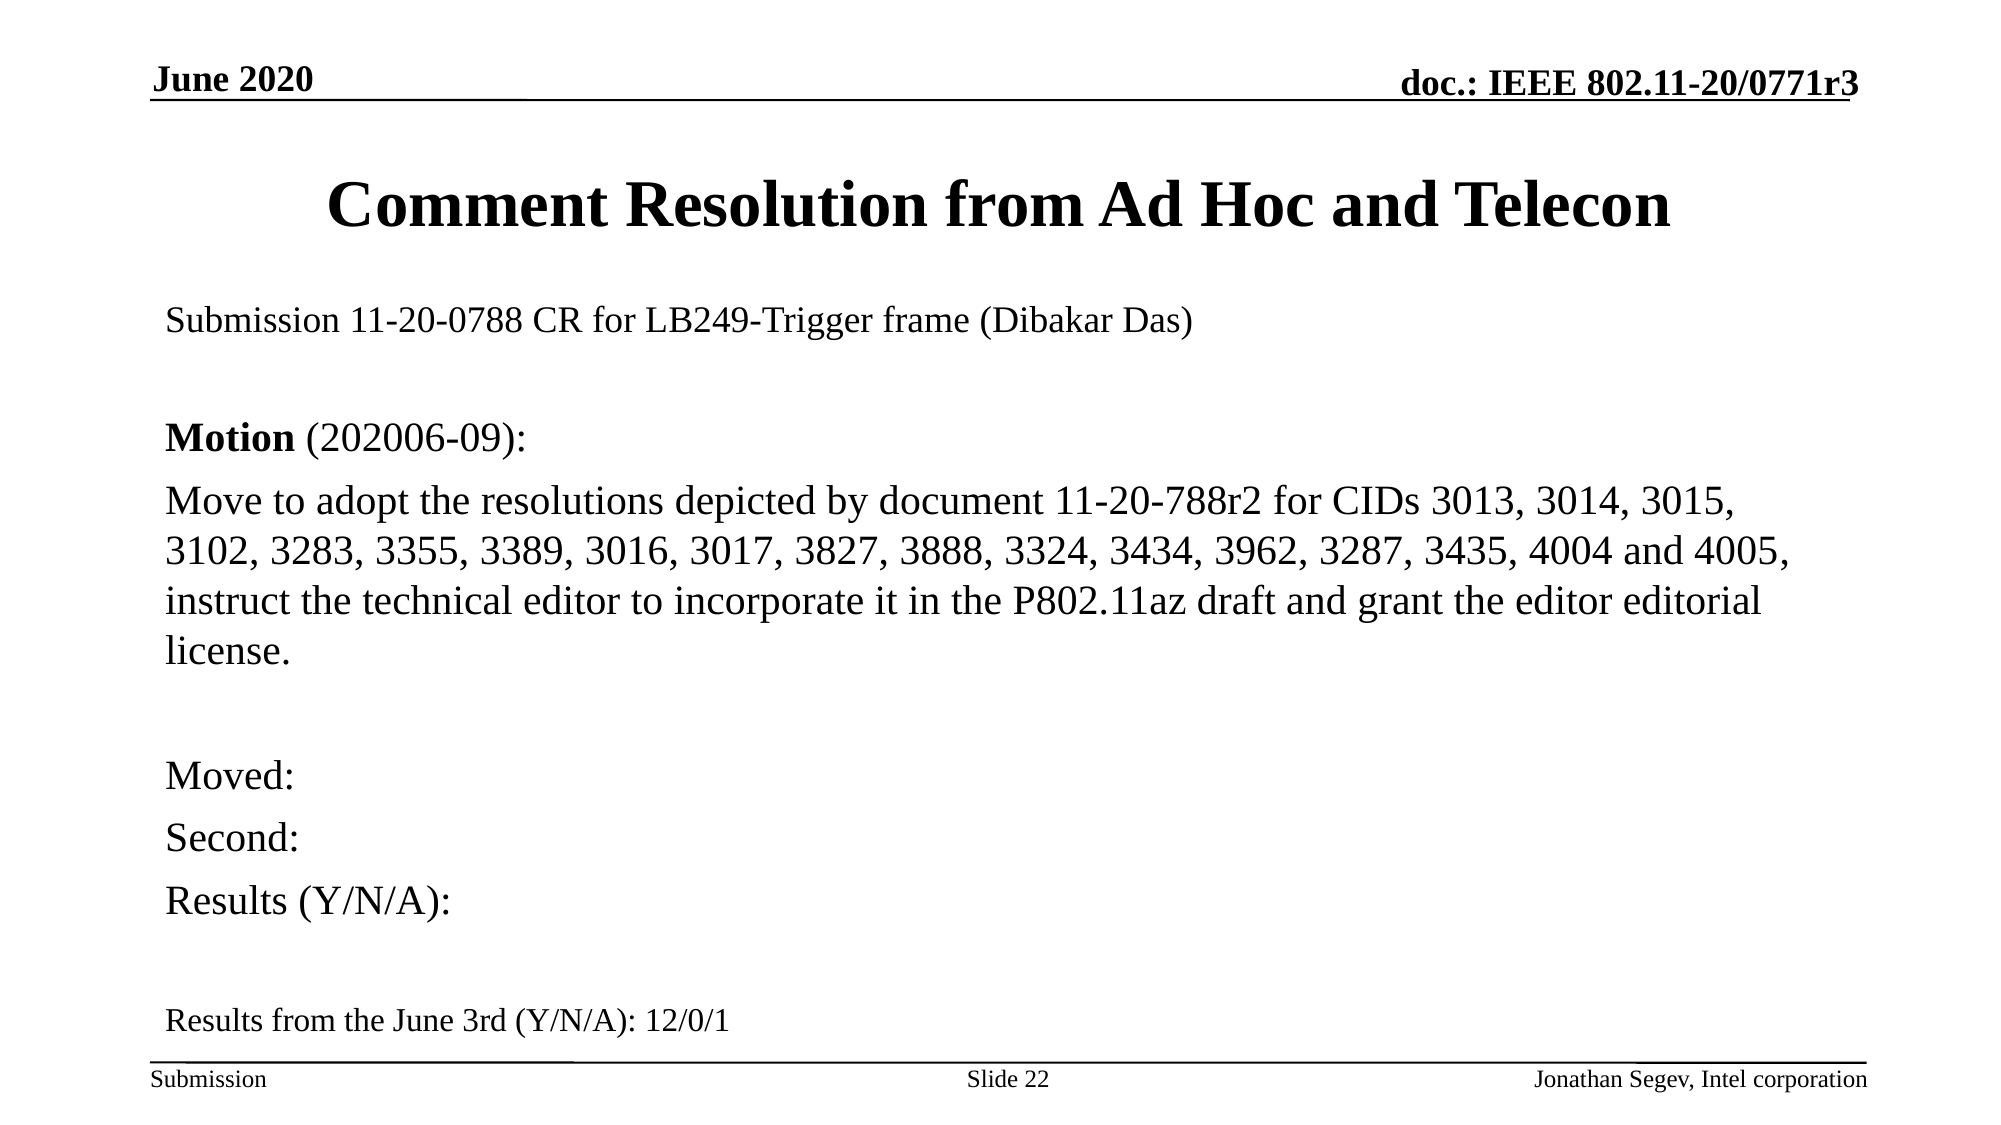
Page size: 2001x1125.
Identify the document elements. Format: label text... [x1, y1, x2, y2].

list Submission 11-20-0788 CR for LB249-Trigger frame (Dibakar Das) Motion (202006-09): Move to adopt the resolutions depicted by document 11-20-788r2 for CIDs 3013, 3014, 3015, 3102, 3283, 3355, 3389, 3016, 3017, 3827, 3888, 3324, 3434, 3962, 3287, 3435, 4004 and 4005, instruct the technical editor to incorporate it in the P802.11az draft and grant the editor editorial license. Moved: Second: Results (Y/N/A): Results from the June 3rd (Y/N/A): 12/0/1 [149, 286, 1850, 1000]
footer Jonathan Segev, Intel corporation [1171, 1061, 1869, 1093]
slide_number Slide 22 [950, 1061, 1067, 1123]
title Comment Resolution from Ad Hoc and Telecon [149, 112, 1850, 286]
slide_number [152, 54, 563, 100]
